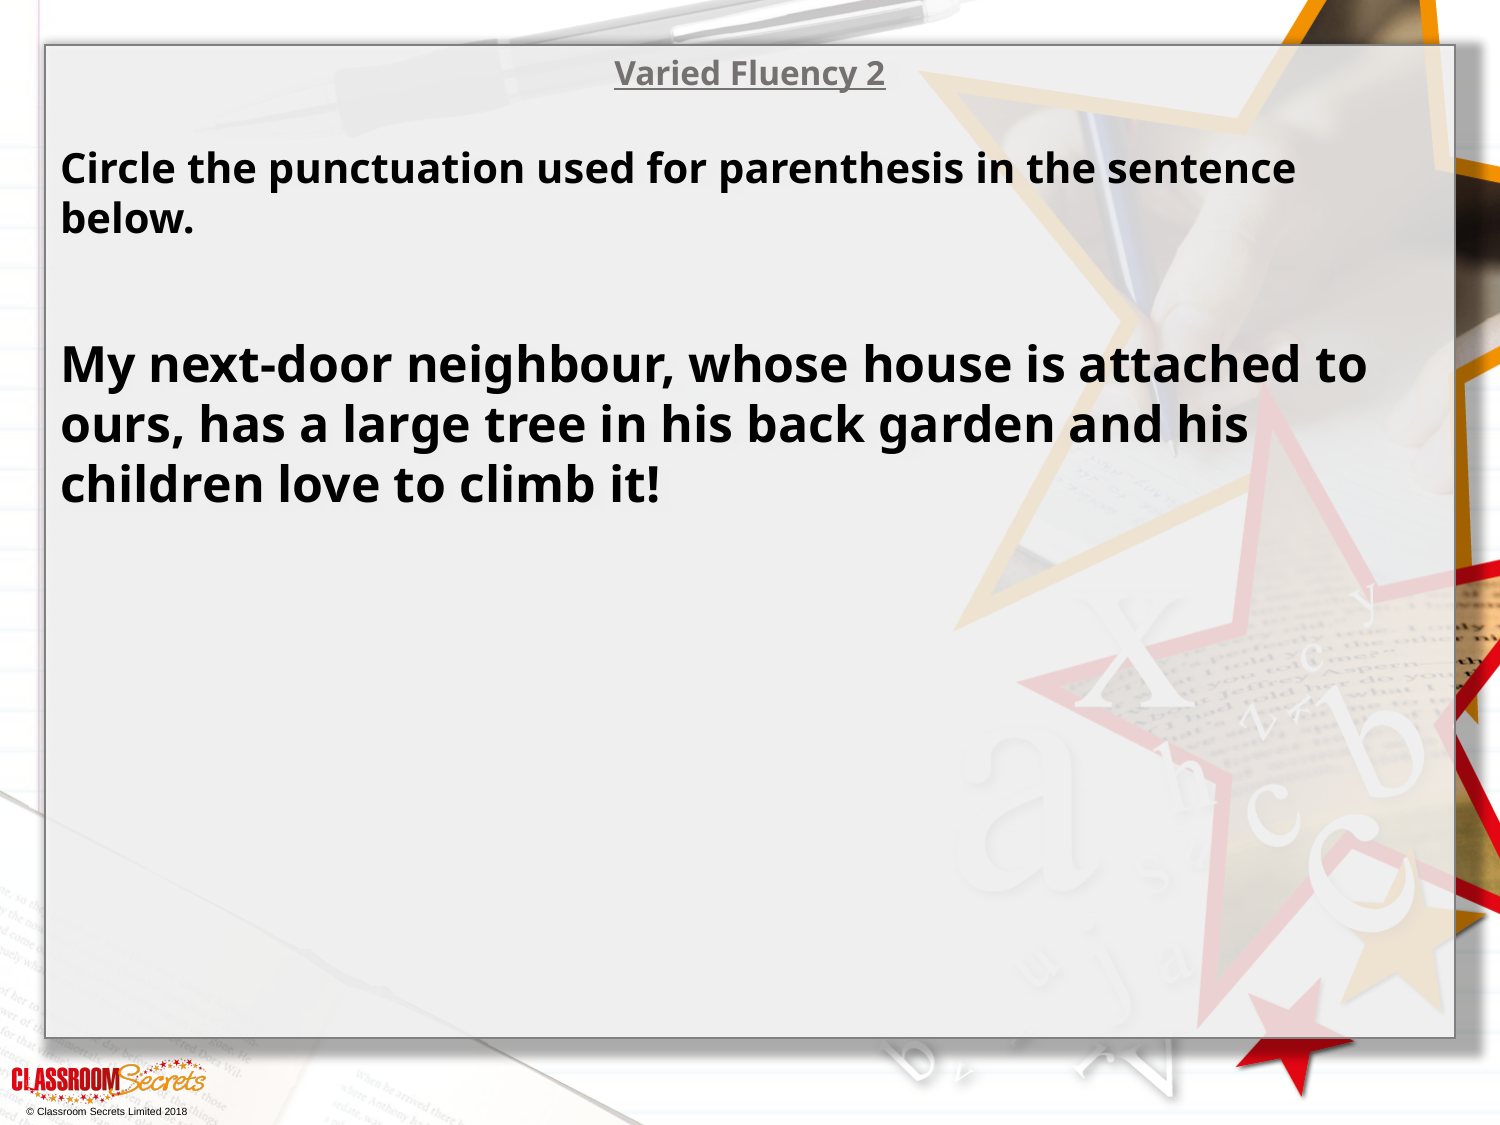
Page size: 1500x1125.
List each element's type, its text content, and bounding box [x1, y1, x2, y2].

picture [0, 0, 1500, 1125]
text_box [11, 1058, 207, 1125]
text_box Varied Fluency 2 Circle the punctuation used for parenthesis in the sentence below. My next-door neighbour, whose house is attached to ours, has a large tree in his back garden and his children love to climb it! [44, 44, 1456, 1039]
